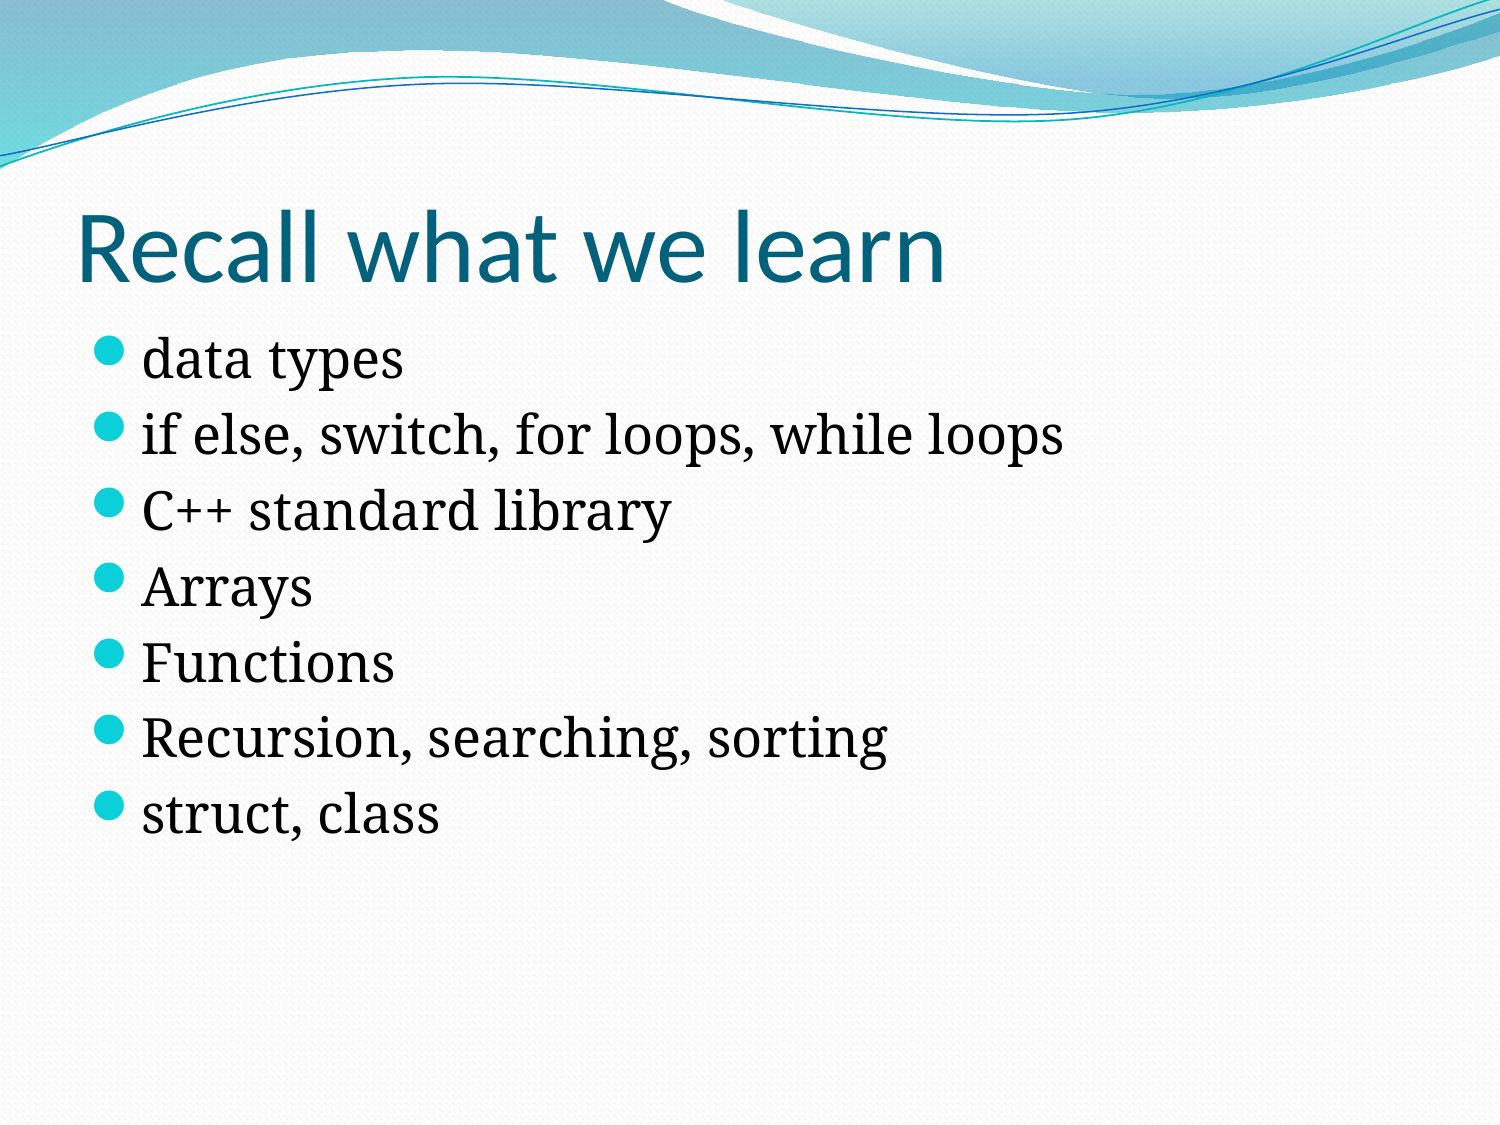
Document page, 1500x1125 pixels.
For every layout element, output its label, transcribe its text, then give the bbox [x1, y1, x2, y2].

title Recall what we learn [75, 115, 1425, 303]
list data types if else, switch, for loops, while loops C++ standard library Arrays Functions Recursion, searching, sorting struct, class [75, 317, 1425, 1038]
